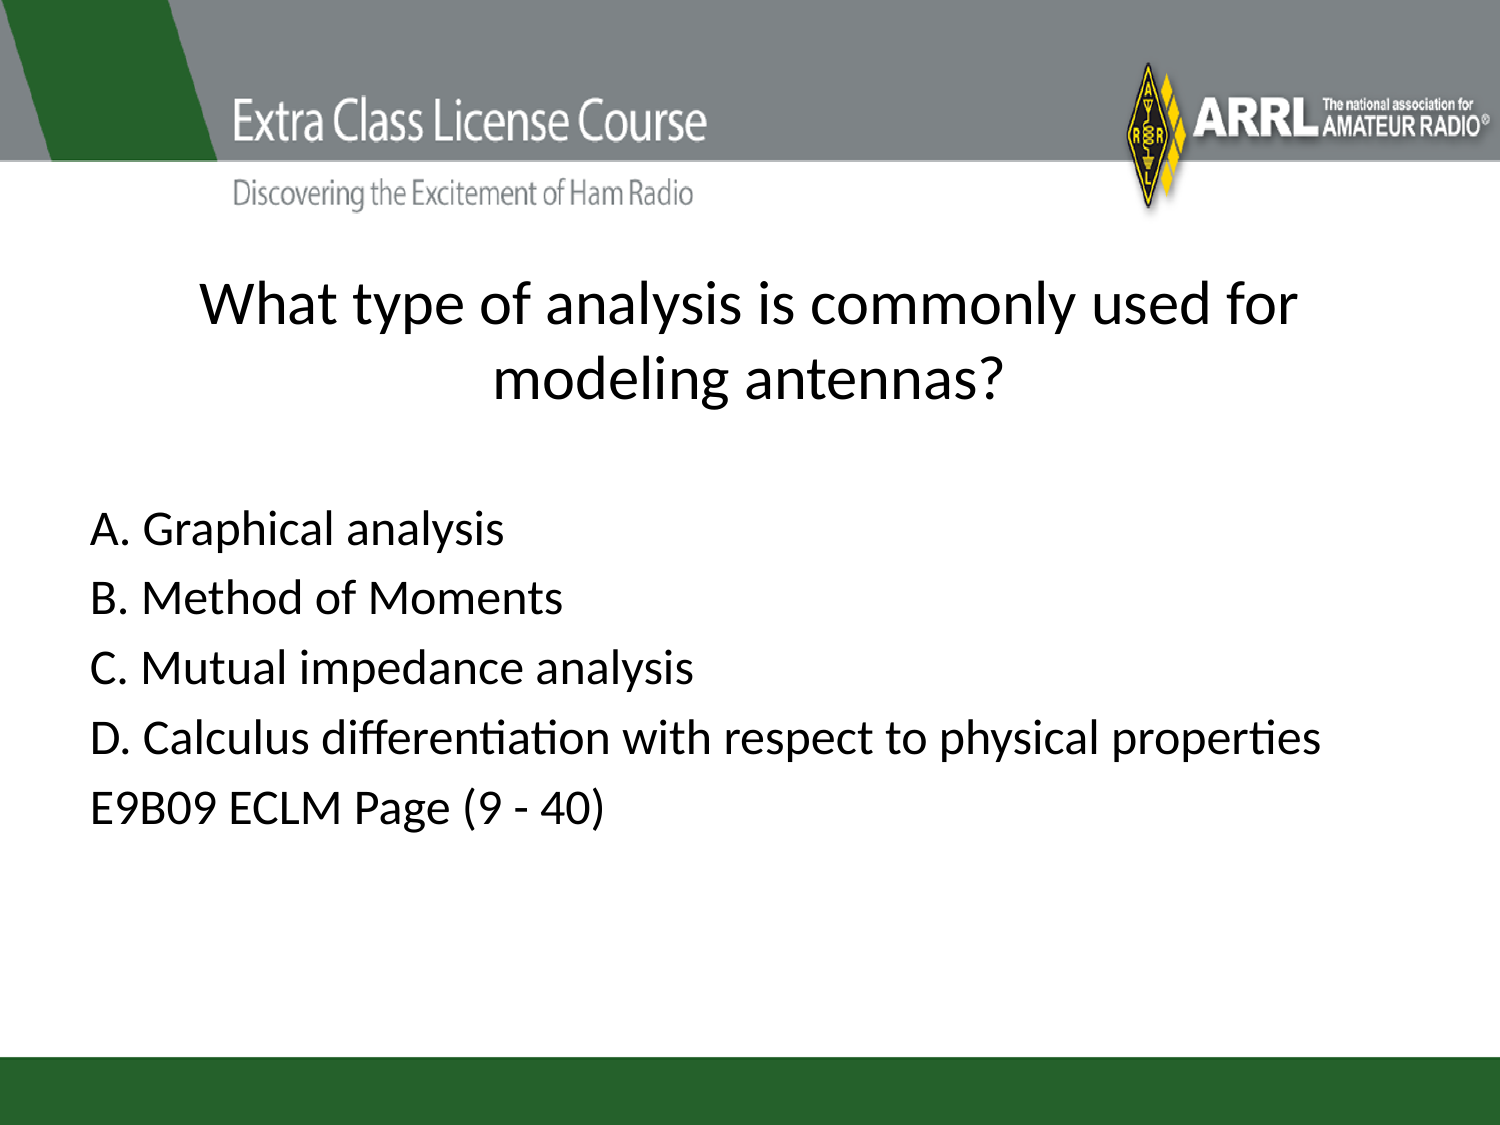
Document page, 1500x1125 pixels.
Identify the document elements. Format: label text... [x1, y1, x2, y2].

title What type of analysis is commonly used for modeling antennas? [75, 254, 1425, 435]
list A. Graphical analysis B. Method of Moments C. Mutual impedance analysis D. Calculus differentiation with respect to physical properties E9B09 ECLM Page (9 - 40) [75, 487, 1425, 1005]
picture [0, 0, 1500, 1125]
